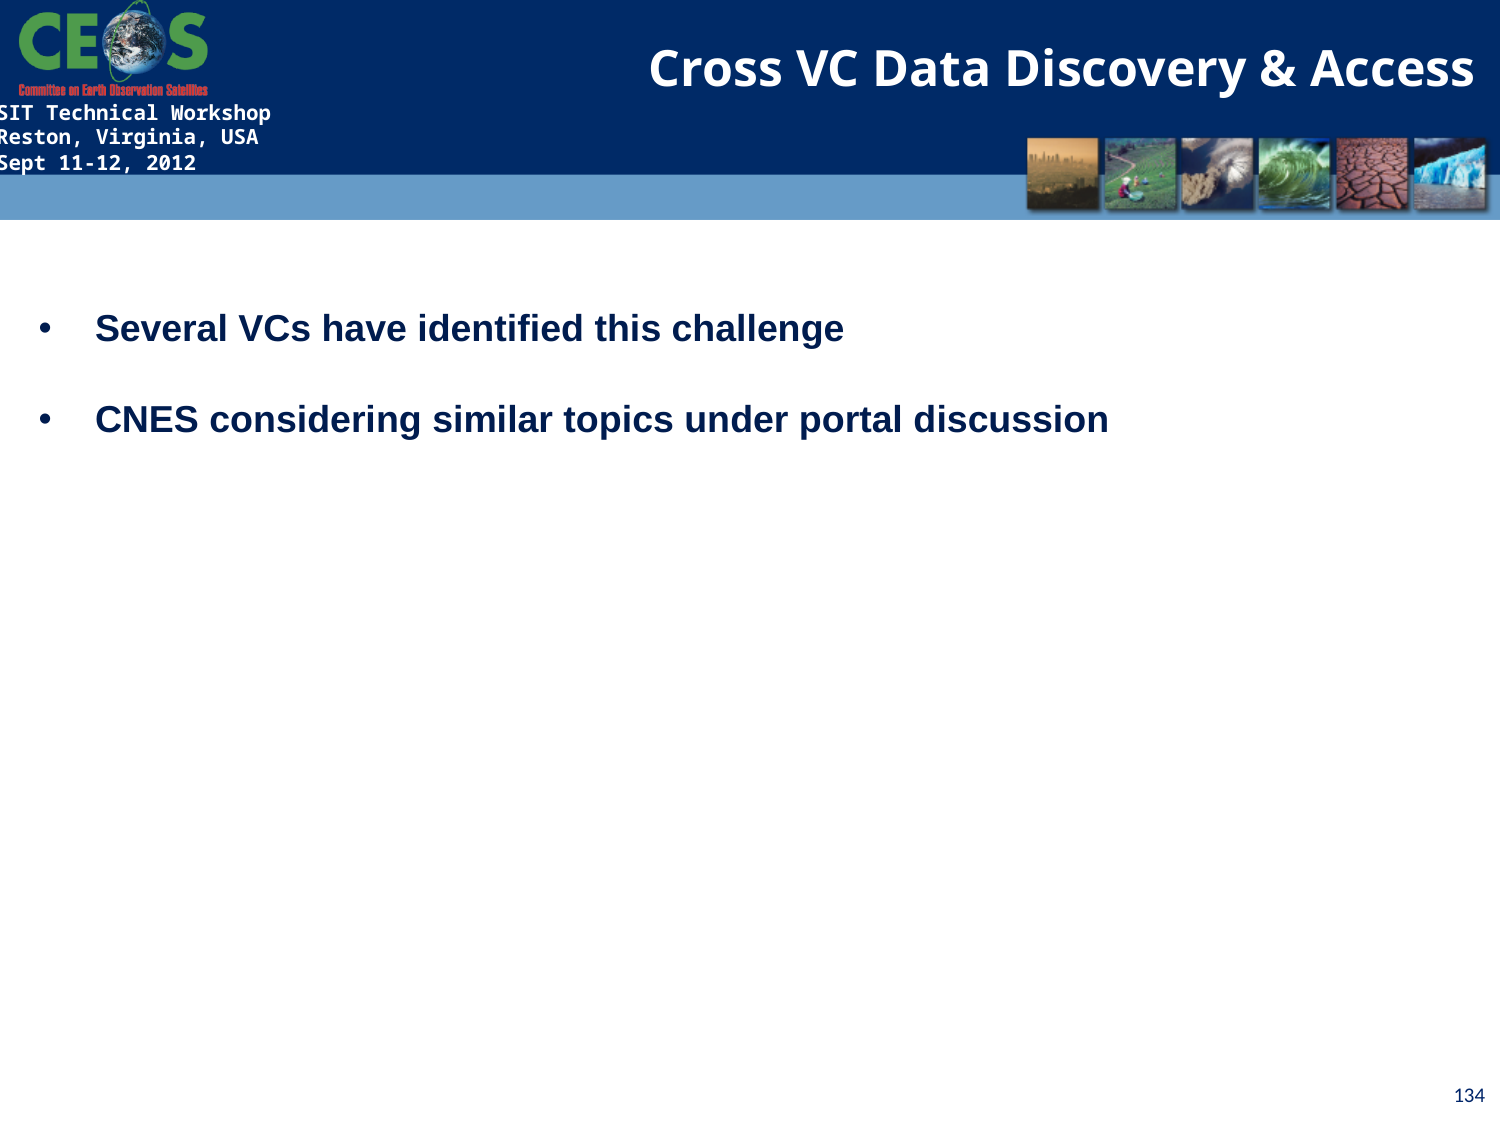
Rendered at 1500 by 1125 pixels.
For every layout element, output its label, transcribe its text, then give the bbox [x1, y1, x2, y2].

text_box Several VCs have identified this challenge CNES considering similar topics under portal discussion [24, 301, 1473, 1125]
title Cross VC Data Discovery & Access [216, 16, 1491, 117]
slide_number 134 [1473, 1073, 1500, 1125]
picture [0, 0, 1500, 220]
